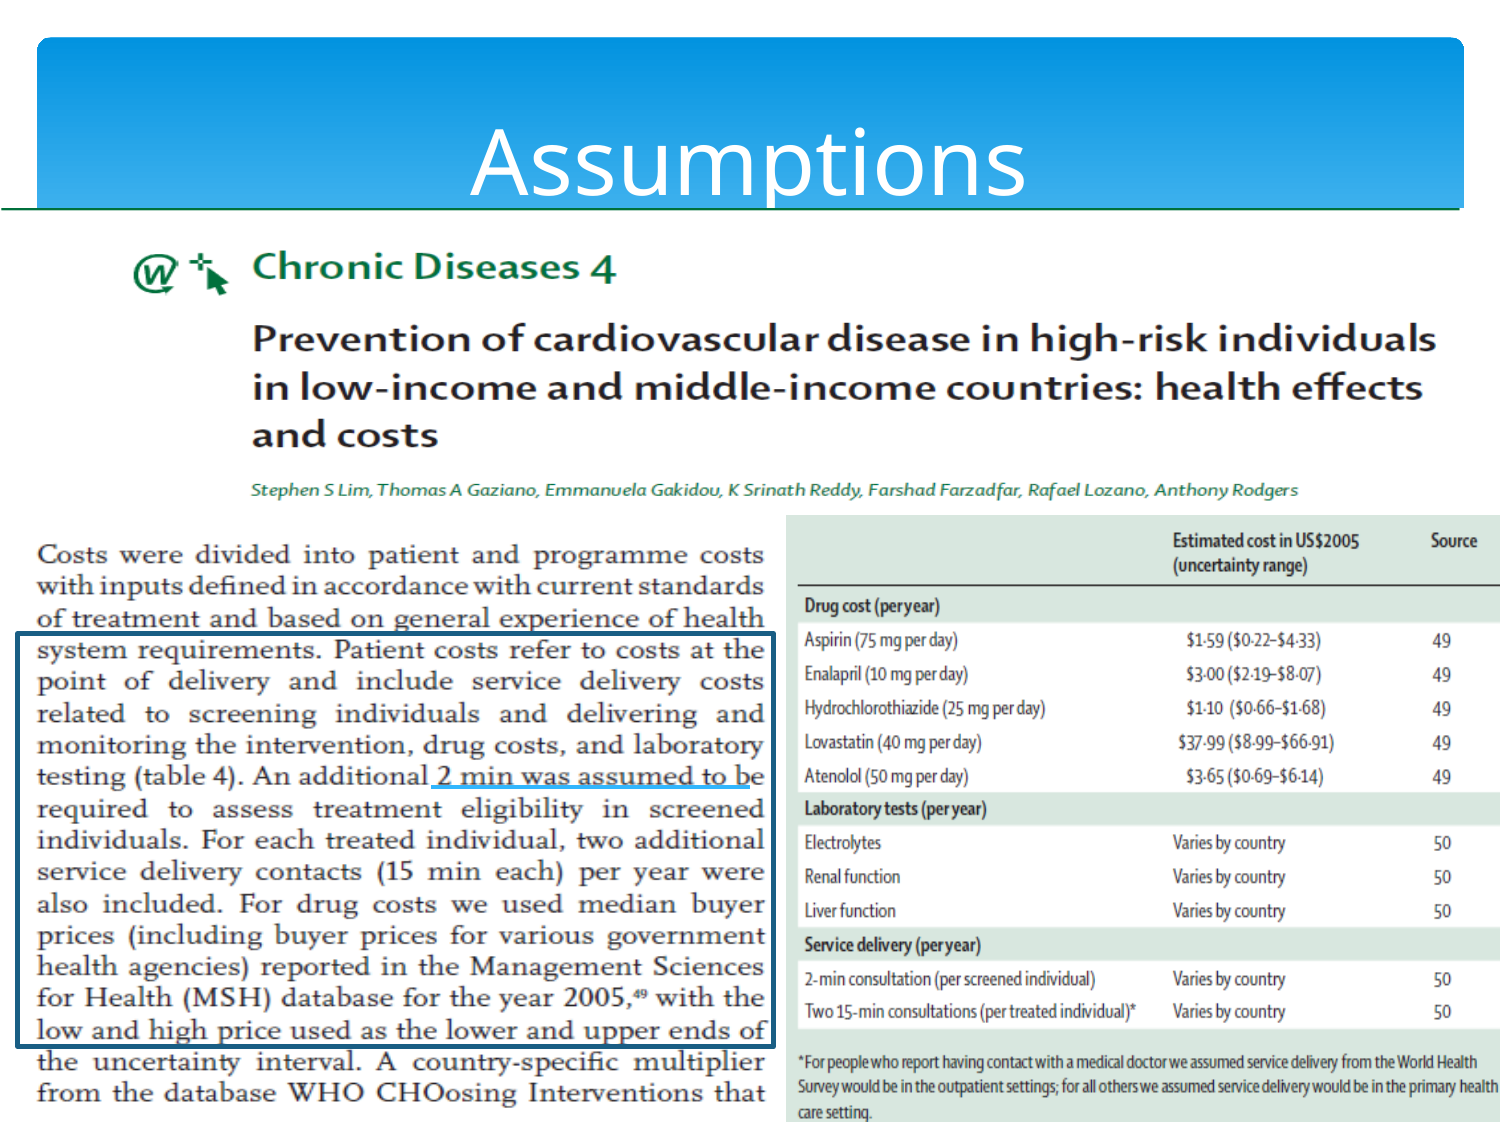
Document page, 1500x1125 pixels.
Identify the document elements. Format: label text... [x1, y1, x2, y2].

title Assumptions [75, 55, 1425, 206]
picture [0, 207, 1500, 1123]
